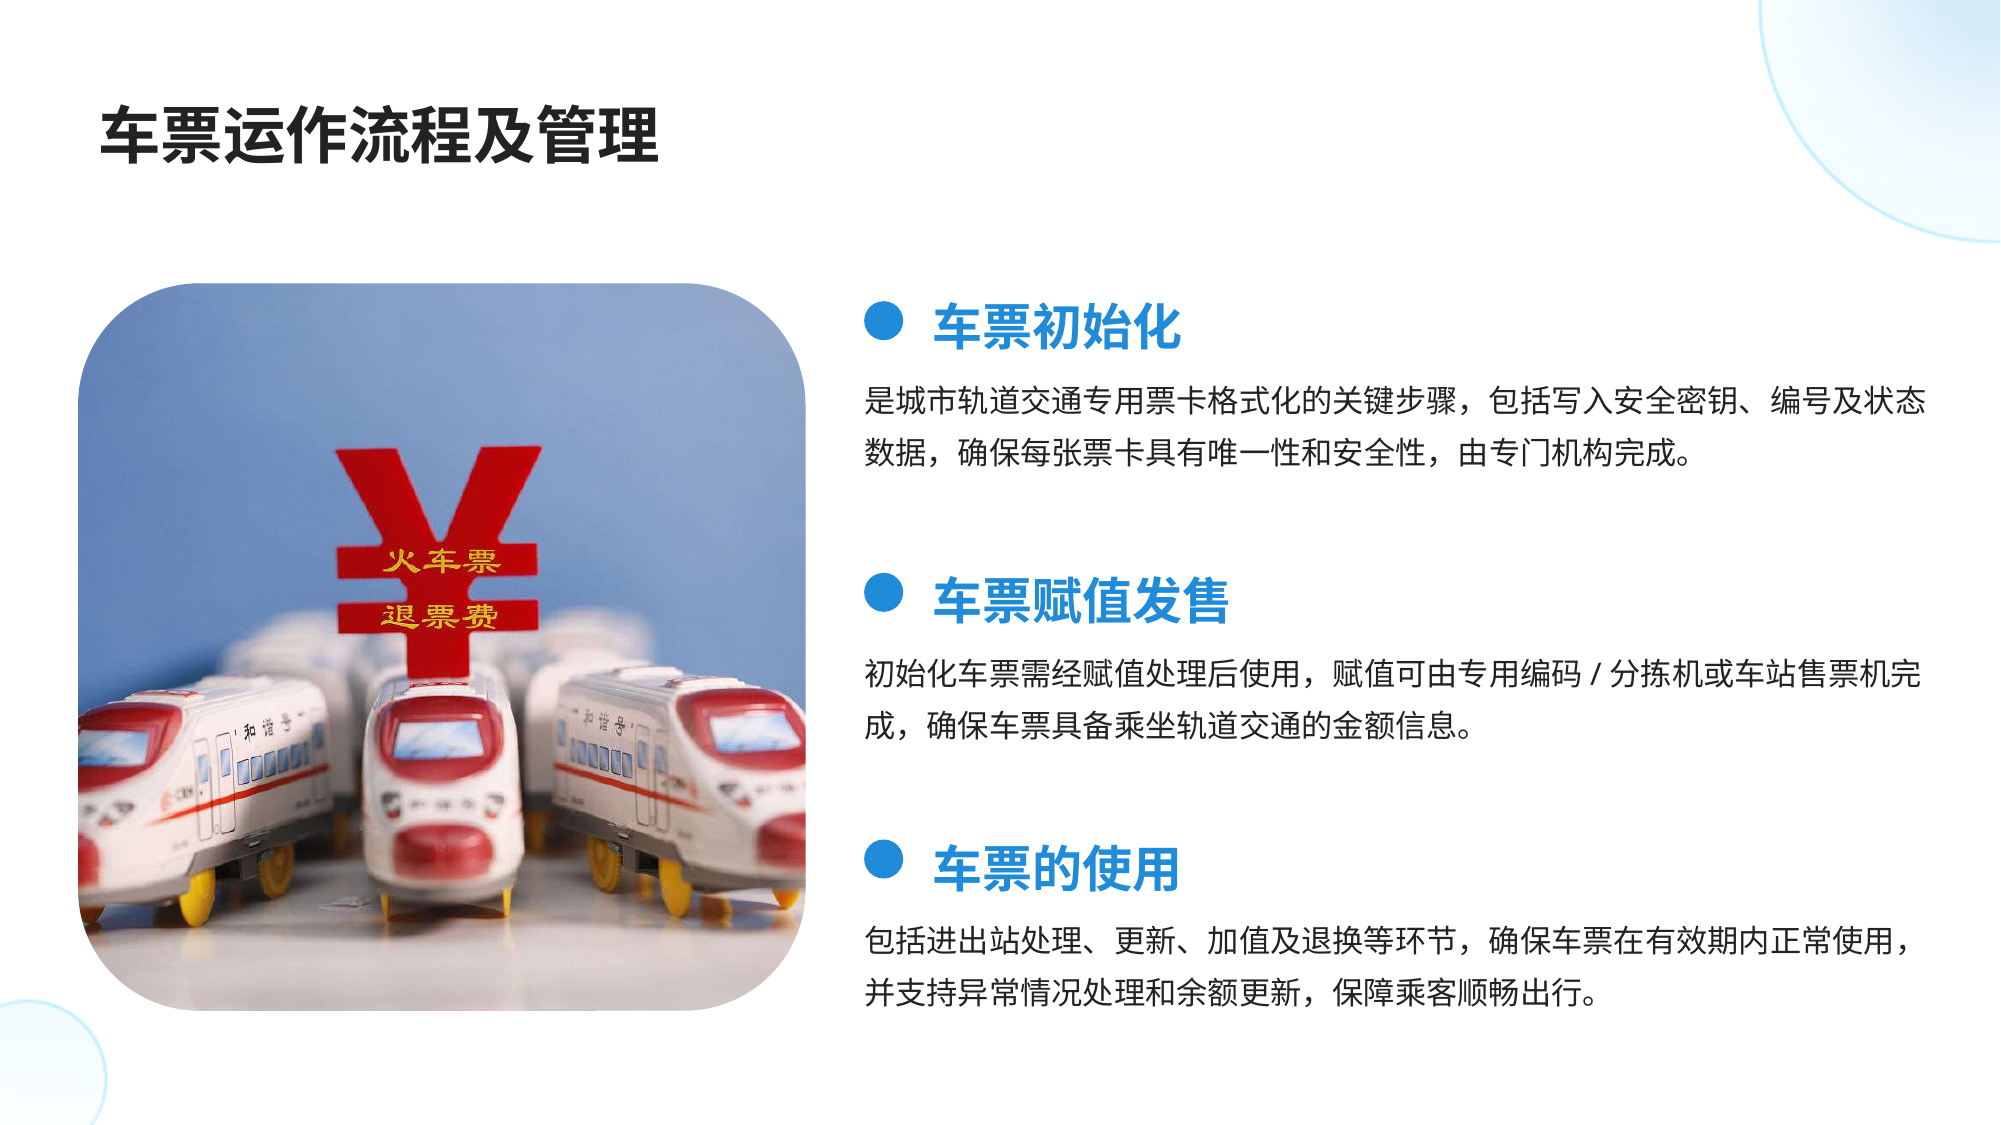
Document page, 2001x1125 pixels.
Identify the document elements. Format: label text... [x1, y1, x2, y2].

text_box 车票初始化 [912, 266, 1897, 366]
text_box 包括进出站处理、更新、加值及退换等环节，确保车票在有效期内正常使用，并支持异常情况处理和余额更新，保障乘客顺畅出行。 [864, 906, 1927, 1057]
text_box [864, 572, 904, 612]
text_box 是城市轨道交通专用票卡格式化的关键步骤，包括写入安全密钥、编号及状态数据，确保每张票卡具有唯一性和安全性，由专门机构完成。 [864, 366, 1927, 517]
text_box [864, 301, 904, 341]
text_box 初始化车票需经赋值处理后使用，赋值可由专用编码/分拣机或车站售票机完成，确保车票具备乘坐轨道交通的金额信息。 [864, 639, 1927, 790]
text_box 车票运作流程及管理 [78, 43, 1922, 194]
text_box 车票赋值发售 [912, 535, 1897, 639]
text_box [864, 839, 904, 879]
text_box 车票的使用 [912, 800, 1897, 906]
picture [0, 0, 2001, 1125]
